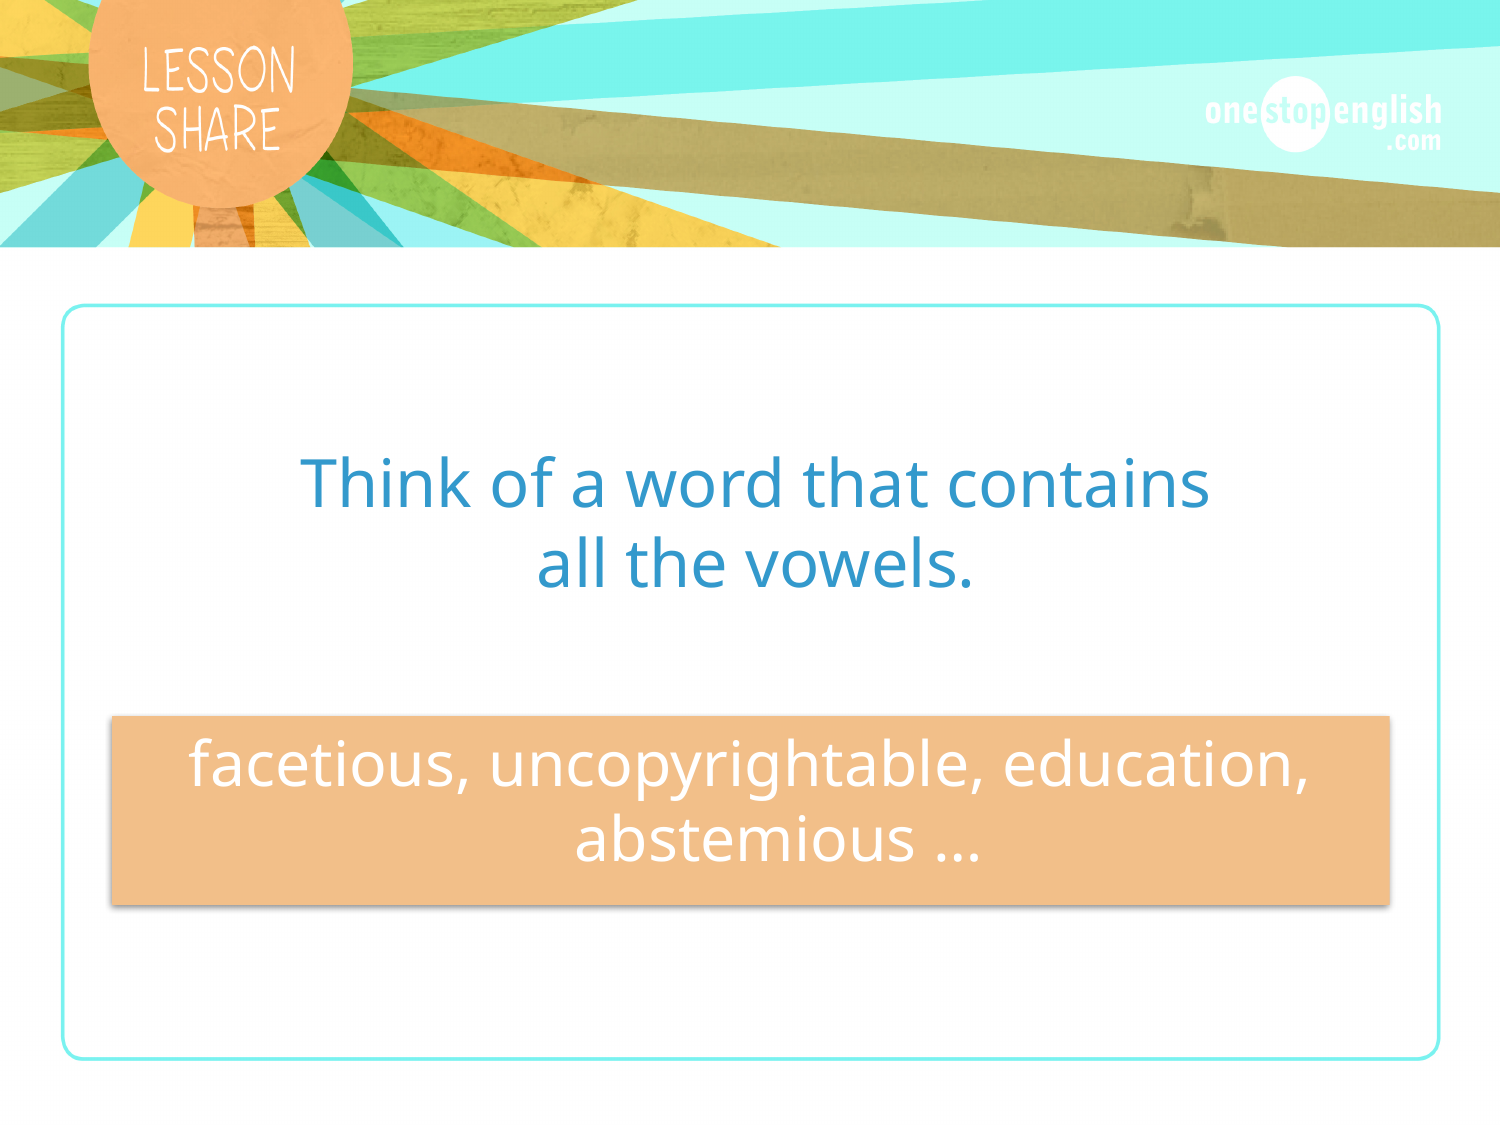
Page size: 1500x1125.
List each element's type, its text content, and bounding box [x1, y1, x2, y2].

picture [0, 0, 1500, 1125]
title Think of a word that contains all the vowels. [242, 349, 1272, 693]
list facetious, uncopyrightable, education, abstemious … [111, 715, 1390, 906]
